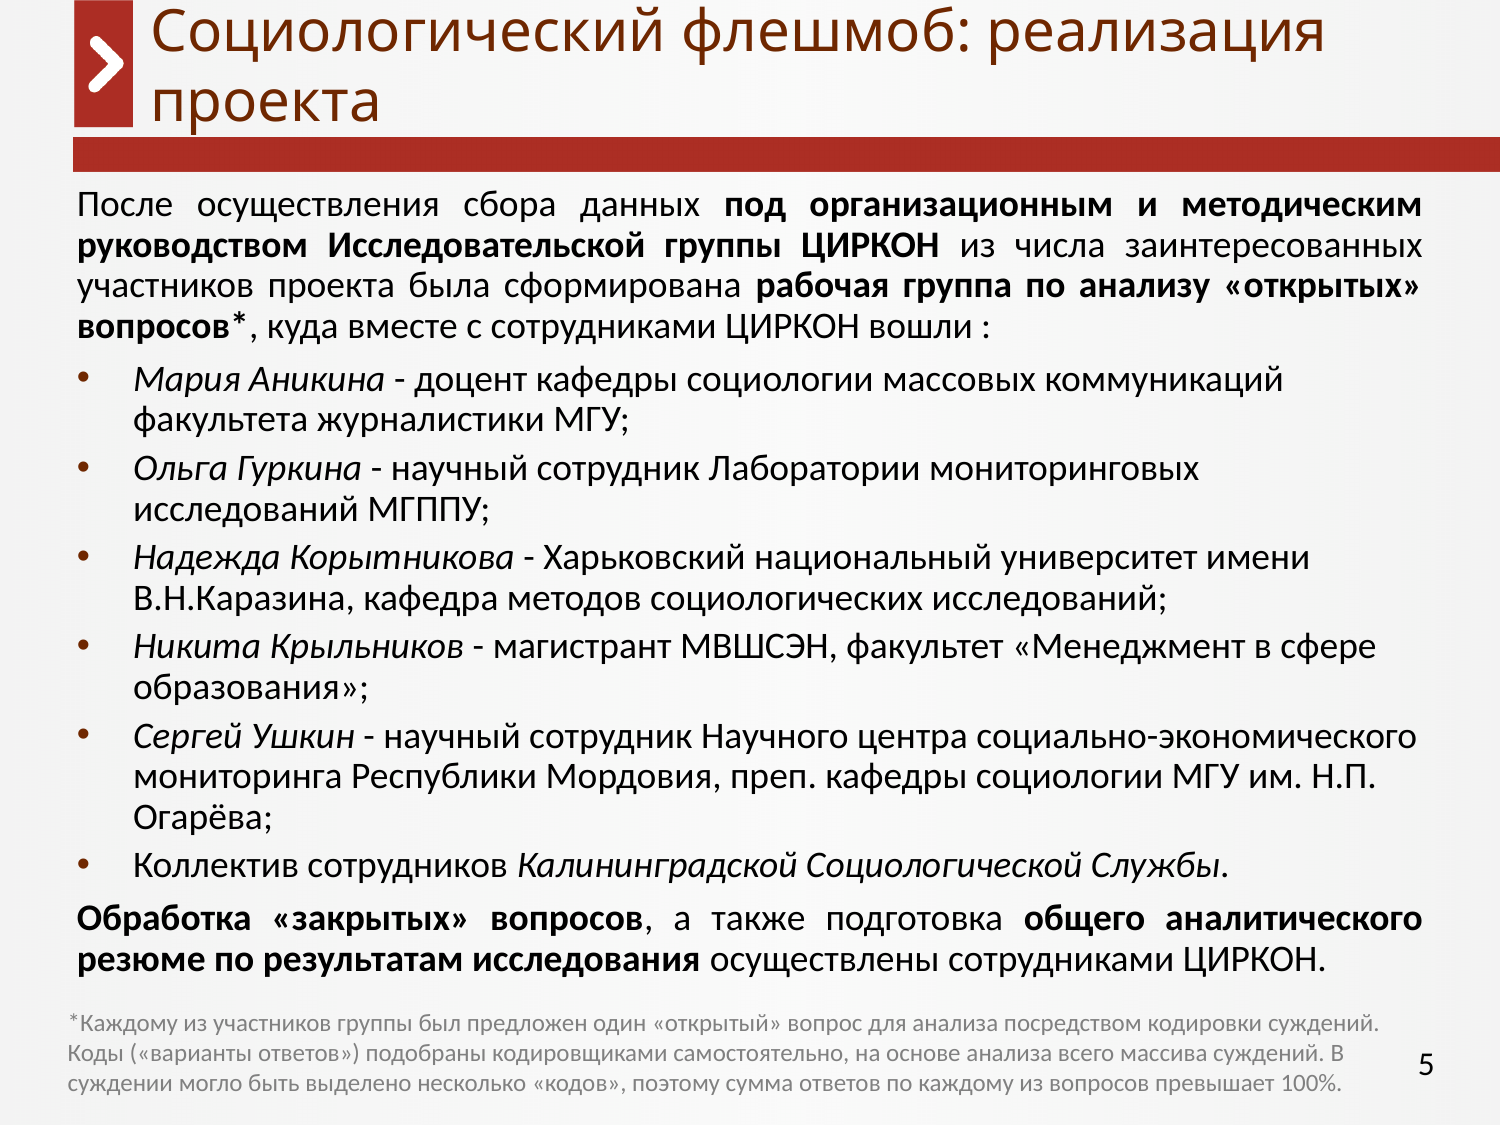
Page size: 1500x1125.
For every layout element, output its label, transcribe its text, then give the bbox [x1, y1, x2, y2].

list После осуществления сбора данных под организационным и методическим руководством Исследовательской группы ЦИРКОН из числа заинтересованных участников проекта была сформирована рабочая группа по анализу «открытых» вопросов*, куда вместе с сотрудниками ЦИРКОН вошли : Мария Аникина - доцент кафедры социологии массовых коммуникаций факультета журналистики МГУ; Ольга Гуркина - научный сотрудник Лаборатории мониторинговых исследований МГППУ; Надежда Корытникова - Харьковский национальный университет имени В.Н.Каразина, кафедра методов социологических исследований; Никита Крыльников - магистрант МВШСЭН, факультет «Менеджмент в сфере образования»; Сергей Ушкин - научный сотрудник Научного центра социально-экономического мониторинга Республики Мордовия, преп. кафедры социологии МГУ им. Н.П. Огарёва; Коллектив сотрудников Калининградской Социологической Службы. Обработка «закрытых» вопросов, а также подготовка общего аналитического резюме по результатам исследования осуществлены сотрудниками ЦИРКОН. [76, 184, 1424, 1094]
text_box *Каждому из участников группы был предложен один «открытый» вопрос для анализа посредством кодировки суждений. Коды («варианты ответов») подобраны кодировщиками самостоятельно, на основе анализа всего массива суждений. В суждении могло быть выделено несколько «кодов», поэтому сумма ответов по каждому из вопросов превышает 100%. [53, 999, 1416, 1105]
picture [39, 0, 1500, 176]
title Социологический флешмоб: реализация проекта [135, 0, 1424, 126]
